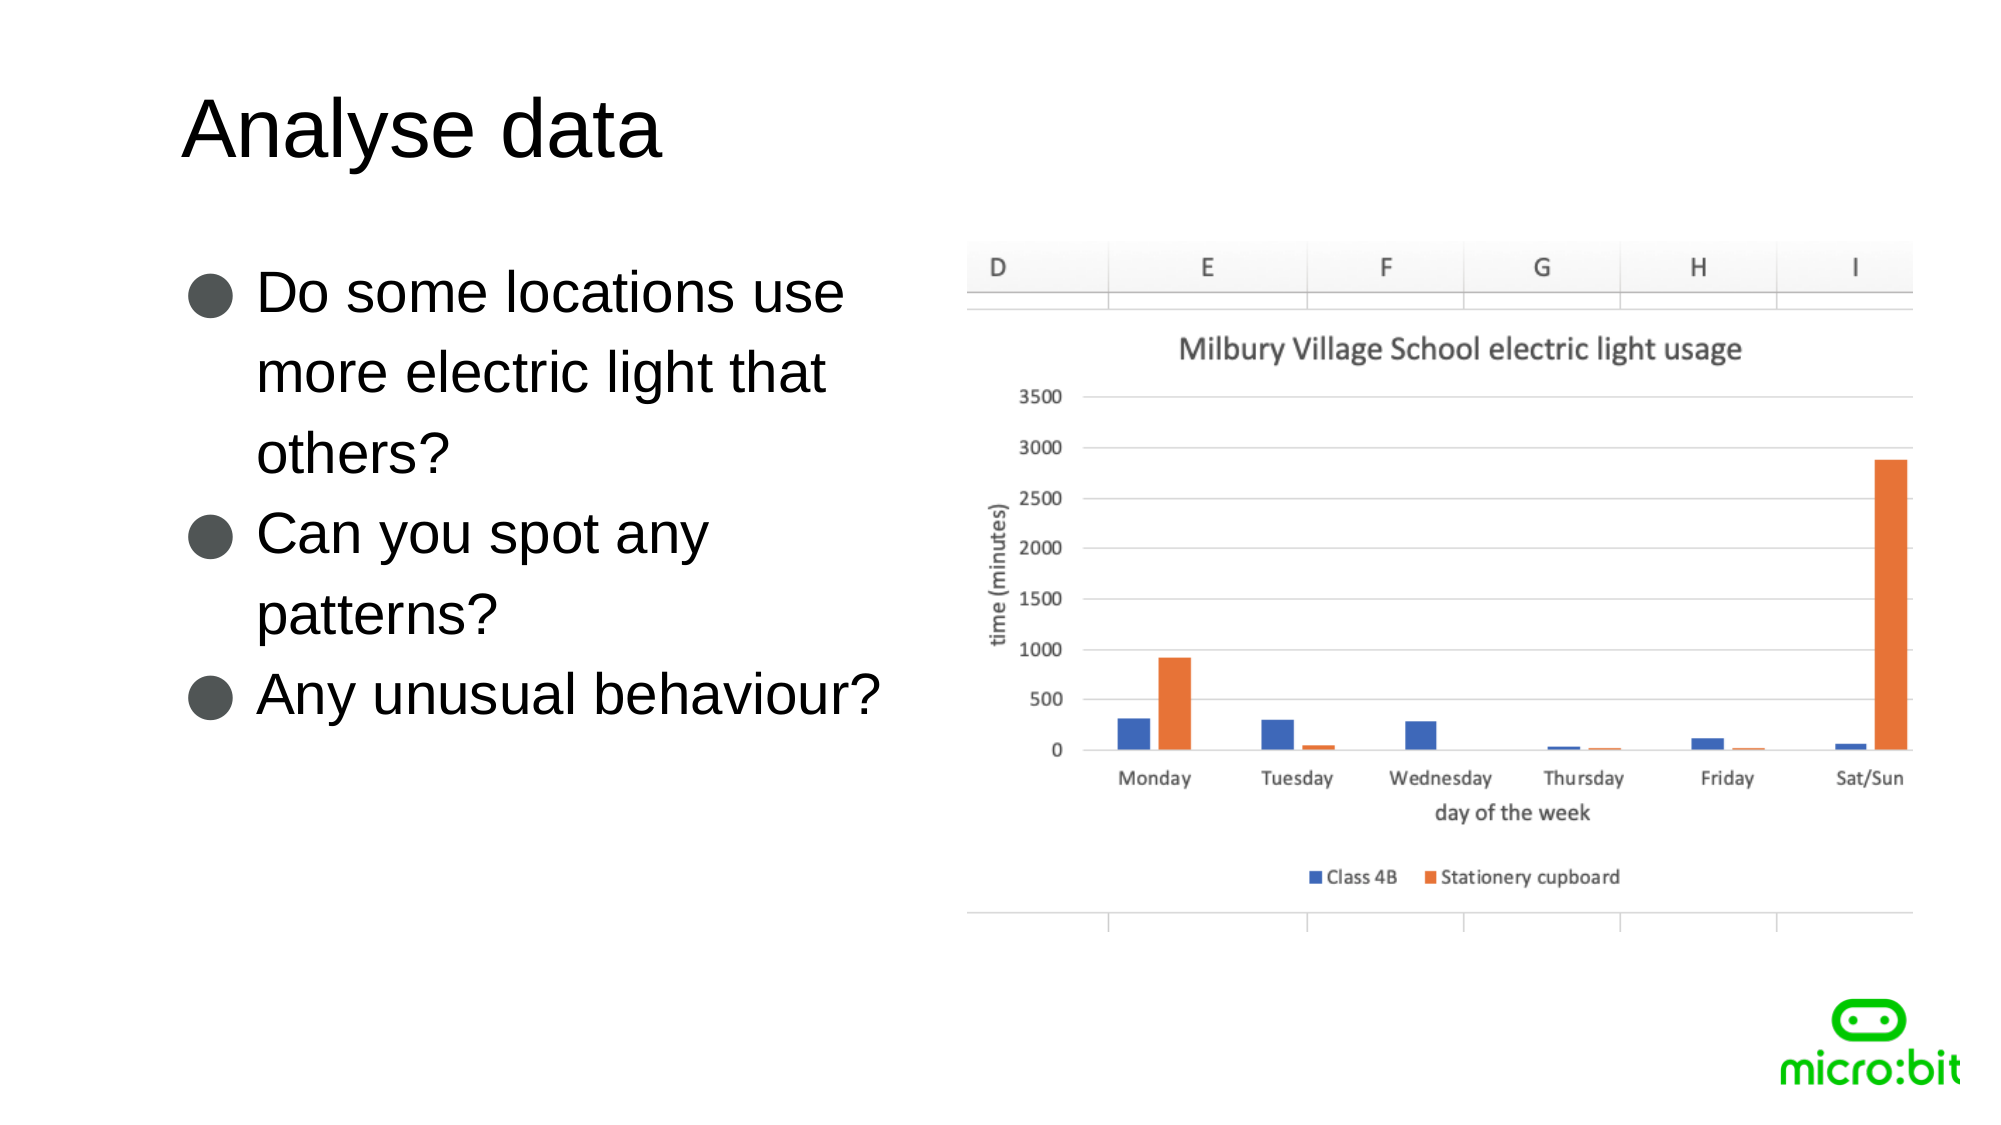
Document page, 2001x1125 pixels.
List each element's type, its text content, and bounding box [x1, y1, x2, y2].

picture [967, 241, 1914, 934]
picture [1780, 998, 1960, 1086]
text_box Analyse data Do some locations use more electric light that others? Can you spot any patterns? Any unusual behaviour? [166, 60, 968, 884]
